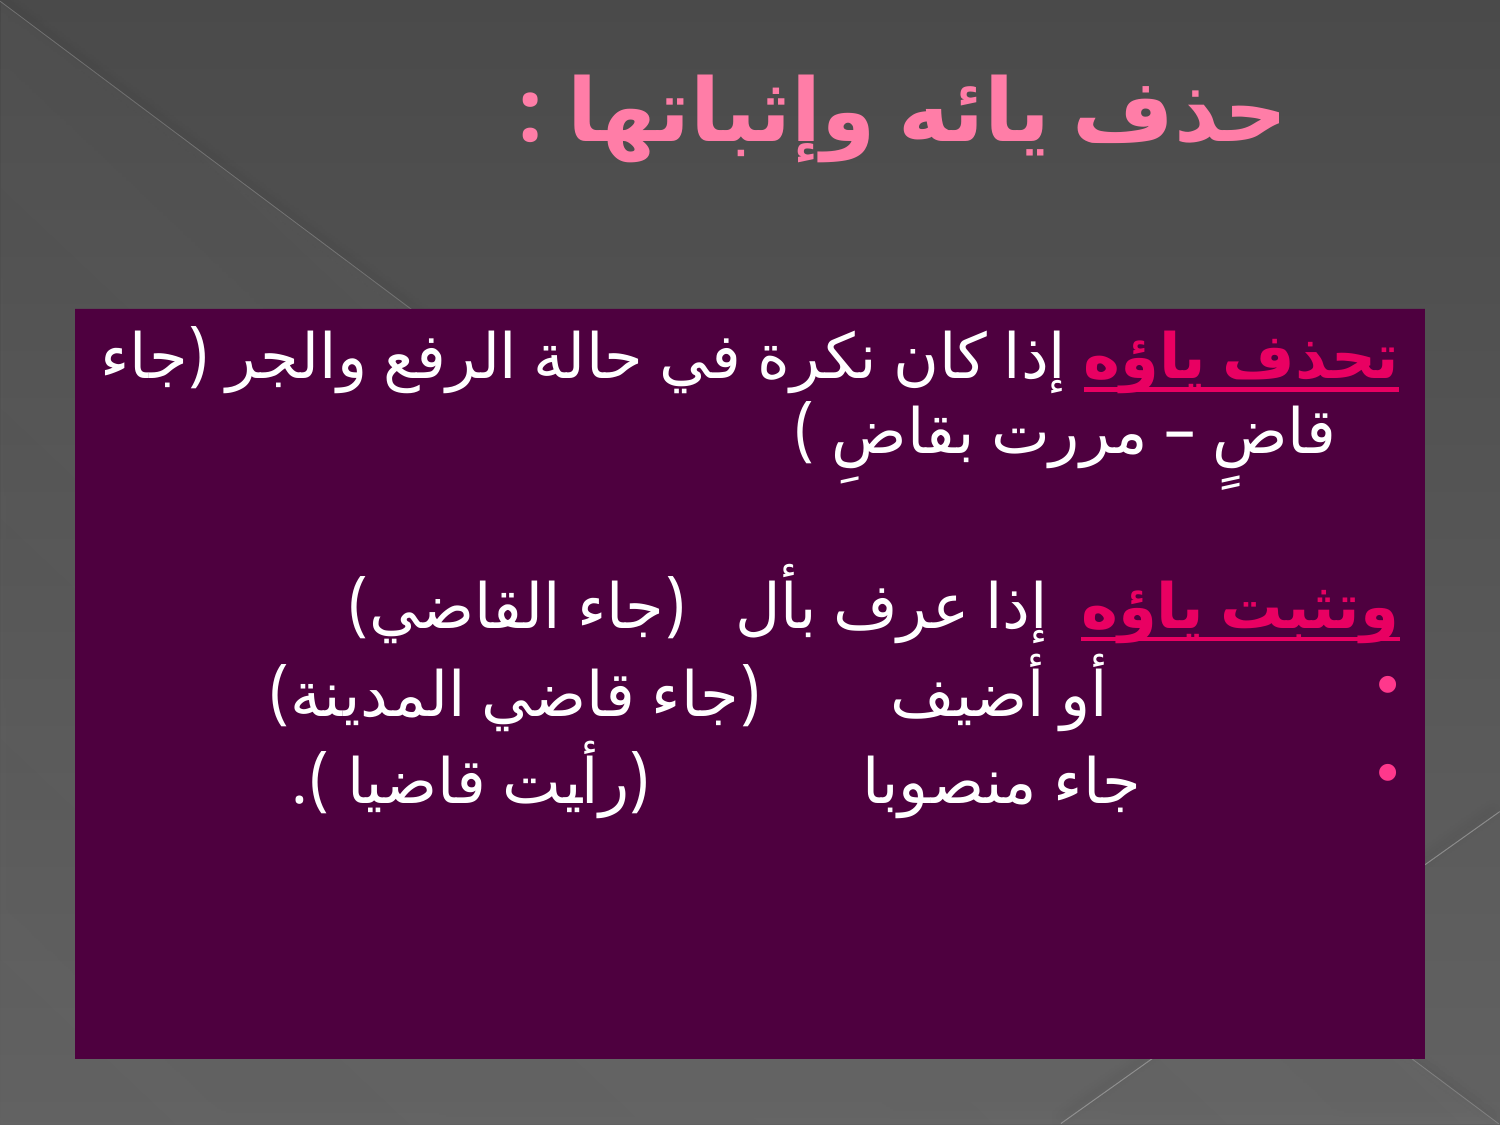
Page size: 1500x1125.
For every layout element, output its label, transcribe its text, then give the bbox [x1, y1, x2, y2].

title حذف يائه وإثباتها : [501, 43, 1425, 274]
list تحذف ياؤه إذا كان نكرة في حالة الرفع والجر (جاء قاضٍ – مررت بقاضِ ) وتثبت ياؤه إذا عرف بأل (جاء القاضي) أو أضيف (جاء قاضي المدينة) جاء منصوبا (رأيت قاضيا ). [75, 308, 1425, 1059]
